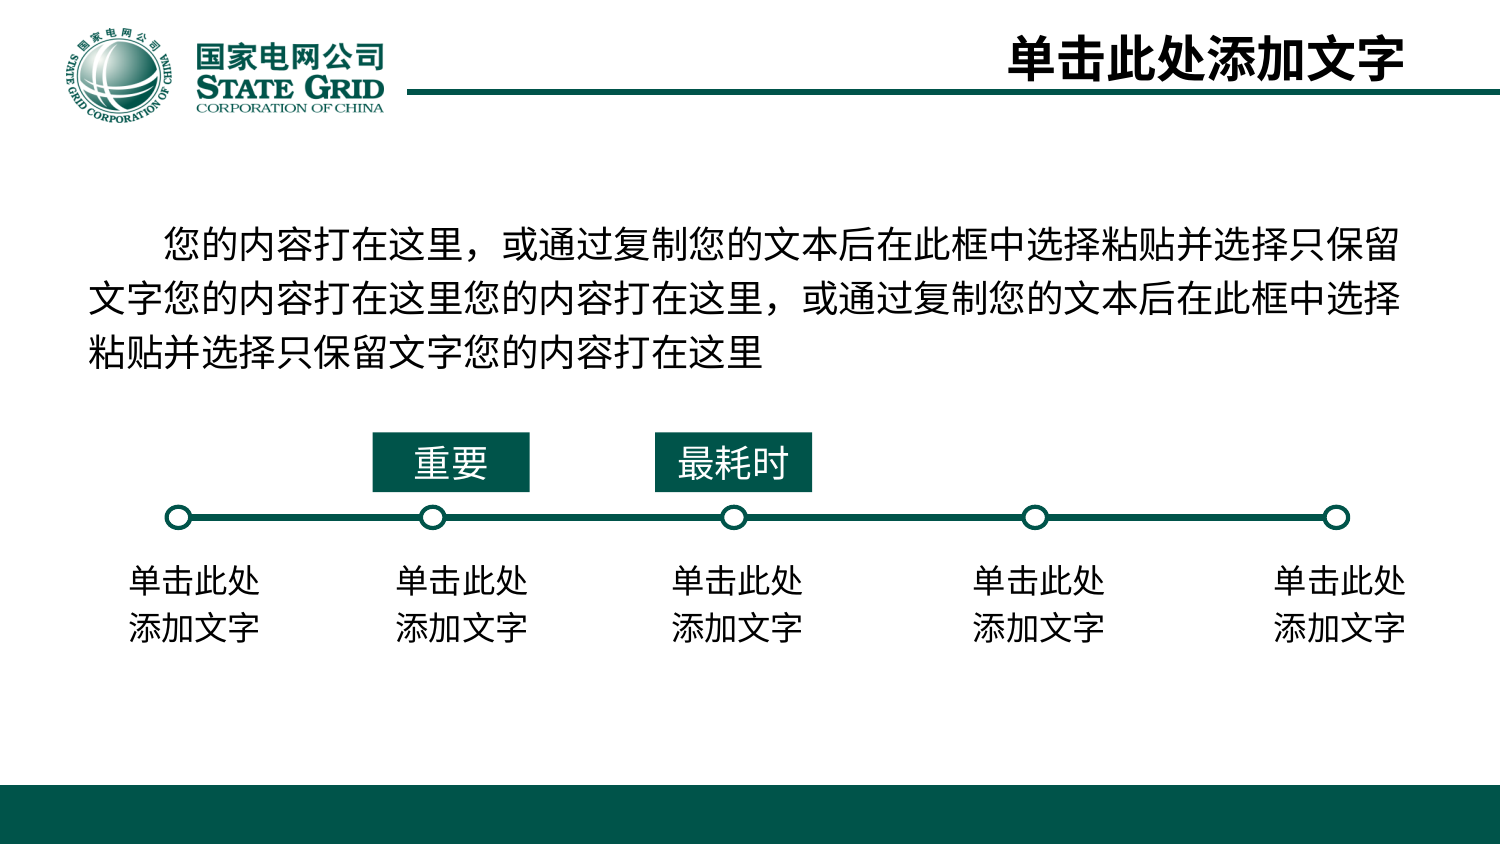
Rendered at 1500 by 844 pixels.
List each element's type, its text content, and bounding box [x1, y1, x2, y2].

picture [66, 28, 384, 123]
text_box 单击此处添加文字 [662, 544, 829, 655]
text_box 单击此处添加文字 [386, 544, 553, 655]
text_box 您的内容打在这里，或通过复制您的文本后在此框中选择粘贴并选择只保留文字您的内容打在这里您的内容打在这里，或通过复制您的文本后在此框中选择粘贴并选择只保留文字您的内容打在这里 [88, 204, 1424, 382]
text_box 最耗时 [655, 432, 813, 493]
text_box 单击此处添加文字 [963, 544, 1130, 655]
text_box 单击此处添加文字 [1265, 544, 1431, 655]
text_box 单击此处添加文字 [119, 544, 285, 655]
text_box 重要 [372, 432, 530, 493]
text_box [166, 506, 1349, 529]
